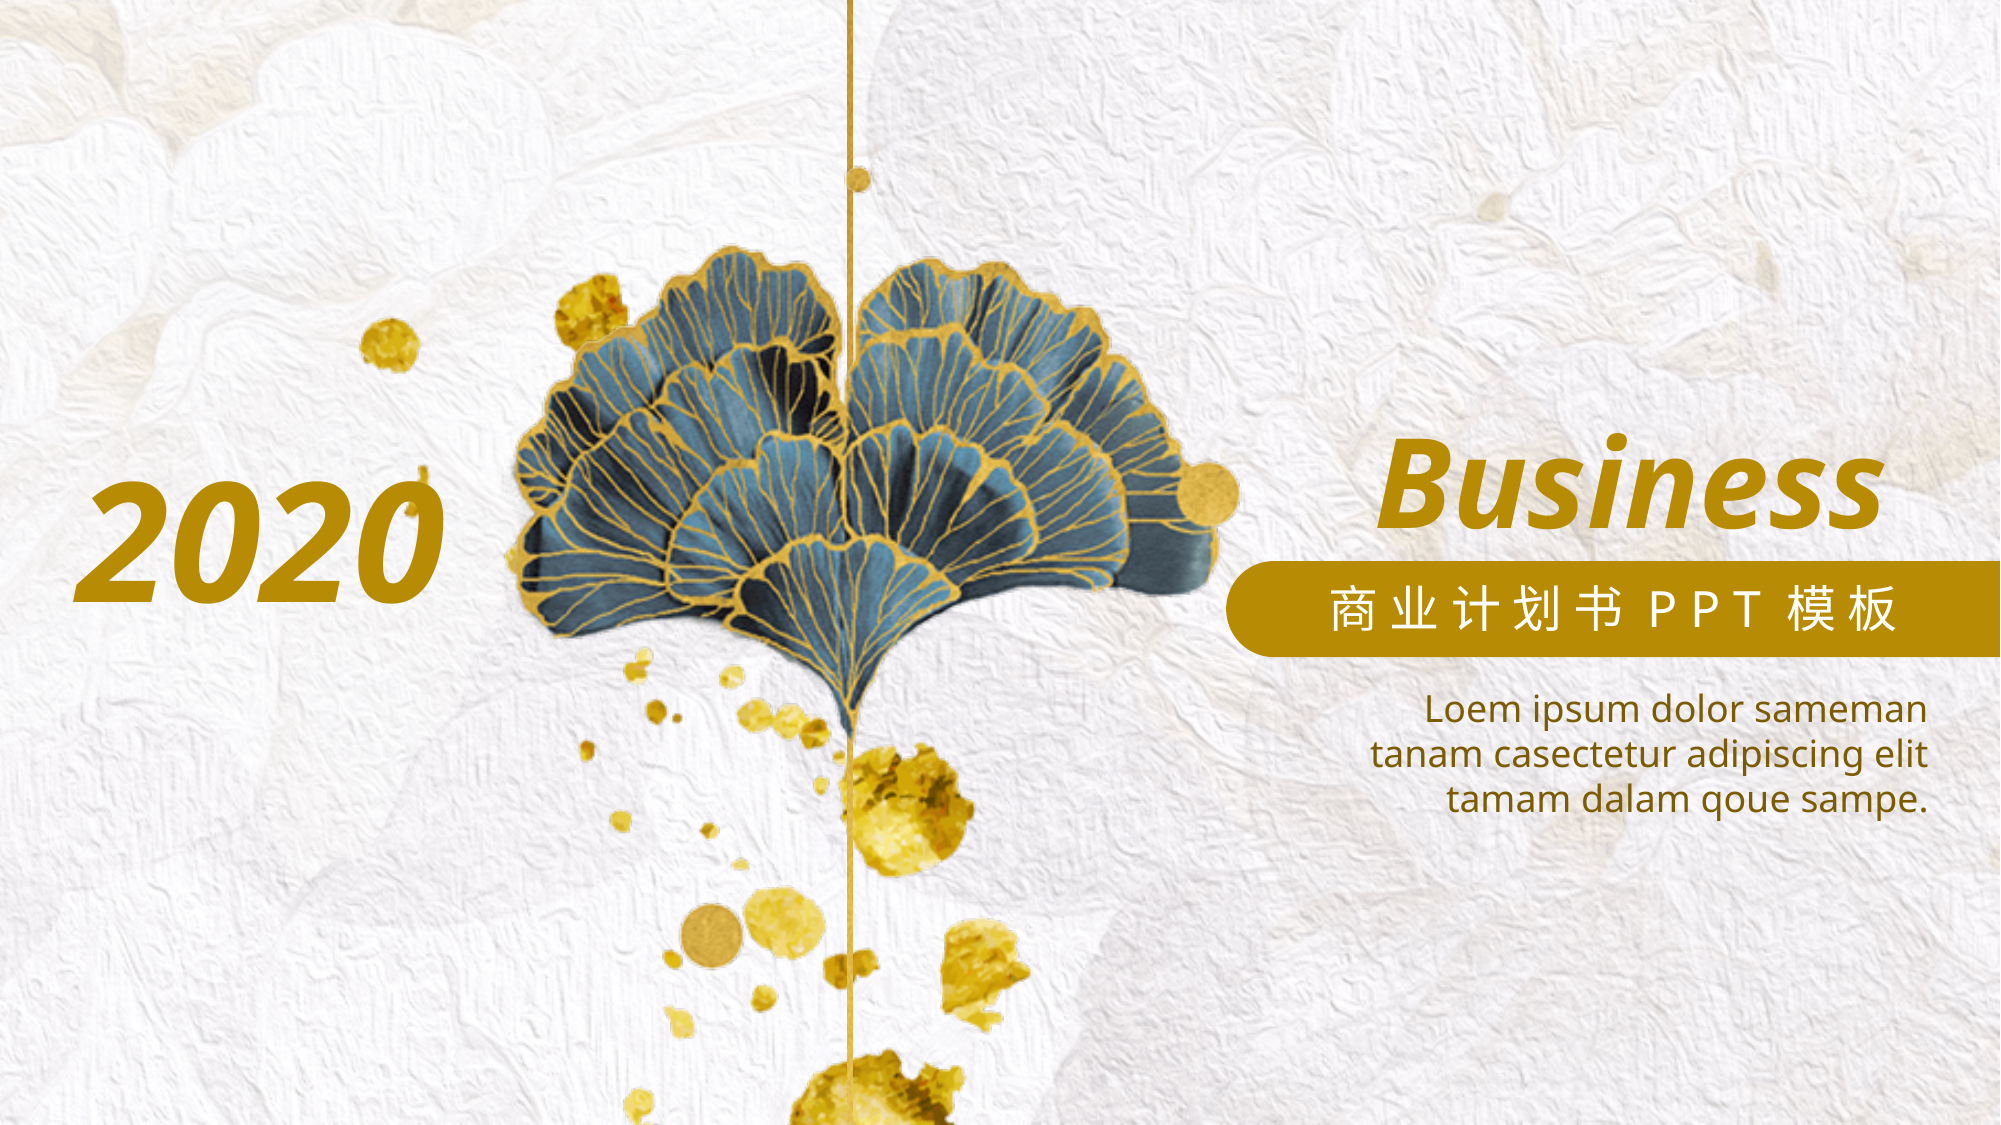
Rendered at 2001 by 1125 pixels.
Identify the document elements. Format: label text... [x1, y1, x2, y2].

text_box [1226, 395, 2000, 658]
text_box Loem ipsum dolor sameman tanam casectetur adipiscing elit tamam dalam qoue sampe. [1456, 677, 1944, 828]
text_box 2020 [62, 428, 243, 644]
picture [0, 0, 2000, 1125]
